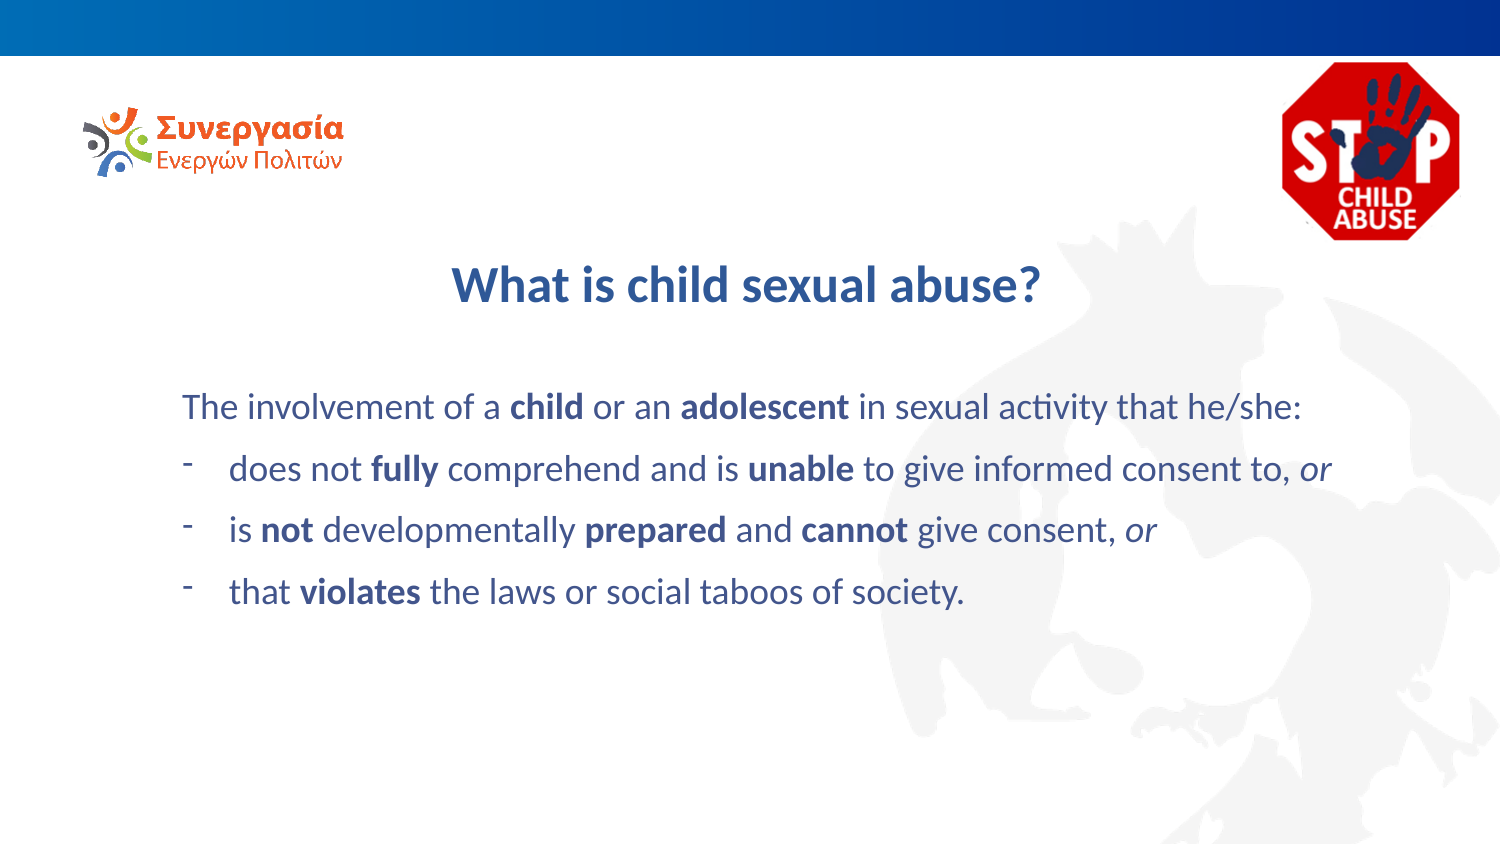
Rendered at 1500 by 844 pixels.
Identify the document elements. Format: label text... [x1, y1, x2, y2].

text_box What is child sexual abuse? [436, 243, 1064, 321]
text_box The involvement of a child or an adolescent in sexual activity that he/she: does not fully comprehend and is unable to give informed consent to, or is not developmentally prepared and cannot give consent, or that violates the laws or social taboos of society. [167, 374, 1361, 620]
picture [76, 99, 353, 189]
picture [820, 62, 1500, 844]
